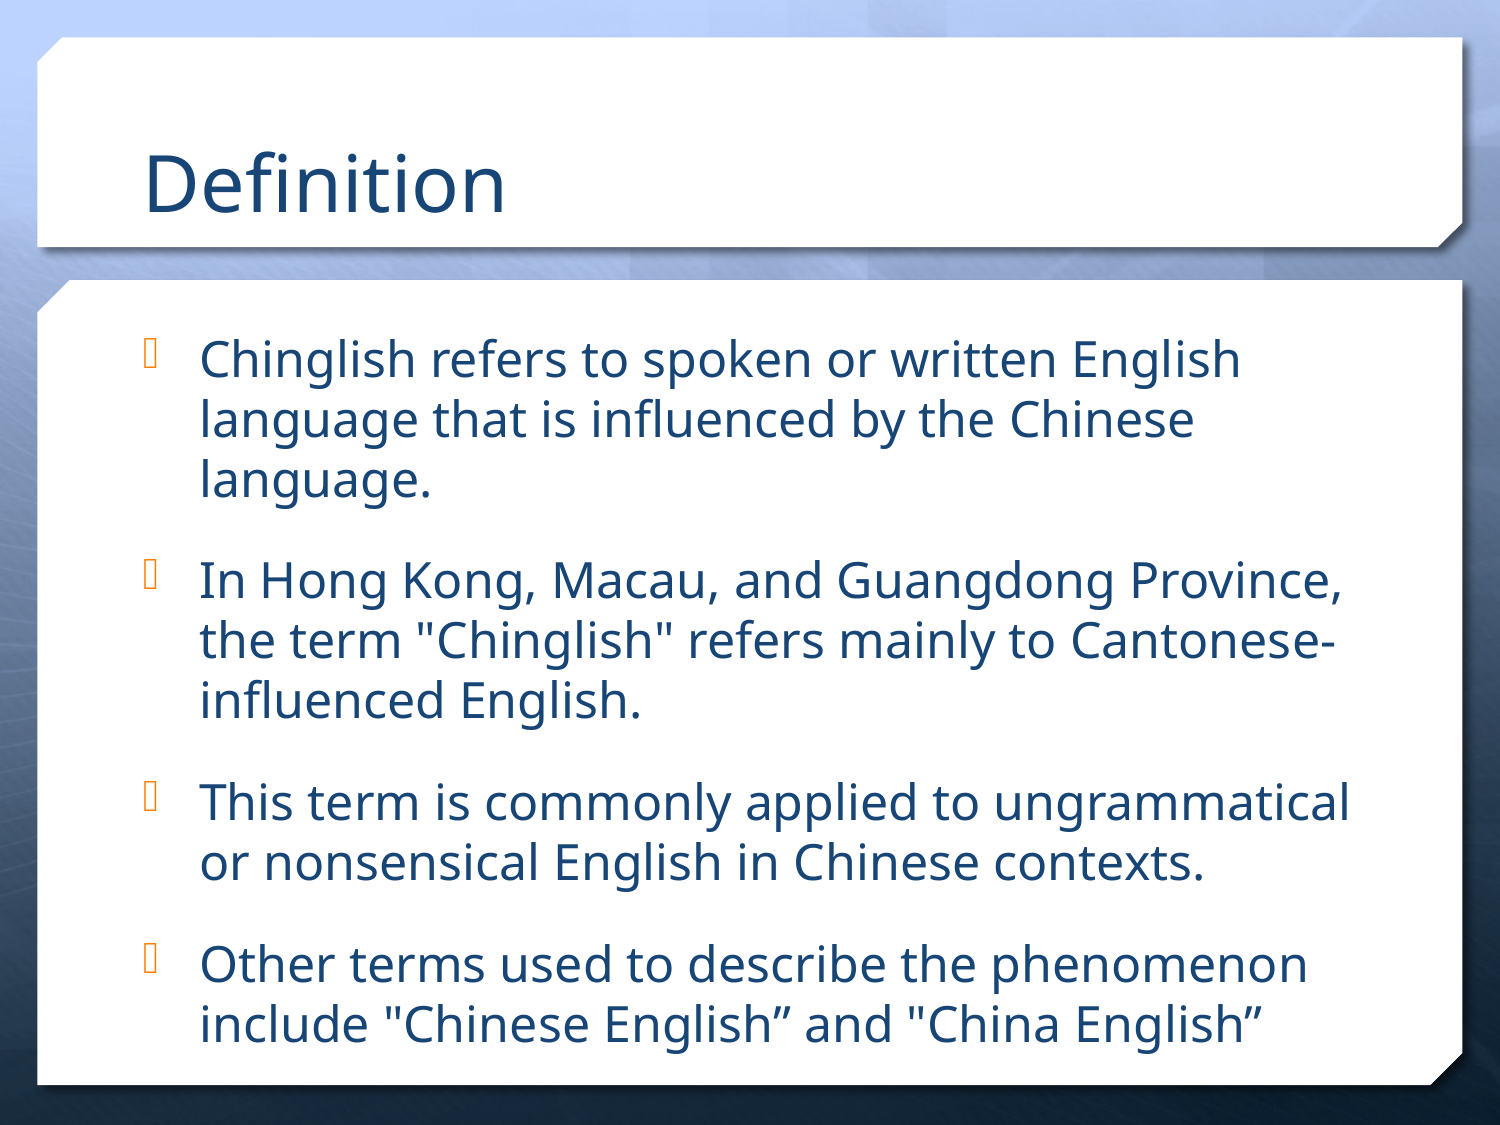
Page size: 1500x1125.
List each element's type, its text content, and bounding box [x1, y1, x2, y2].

list Chinglish refers to spoken or written English language that is influenced by the Chinese language. In Hong Kong, Macau, and Guangdong Province, the term "Chinglish" refers mainly to Cantonese-influenced English. This term is commonly applied to ungrammatical or nonsensical English in Chinese contexts. Other terms used to describe the phenomenon include "Chinese English” and "China English” [127, 319, 1372, 978]
title Definition [127, 48, 1372, 236]
